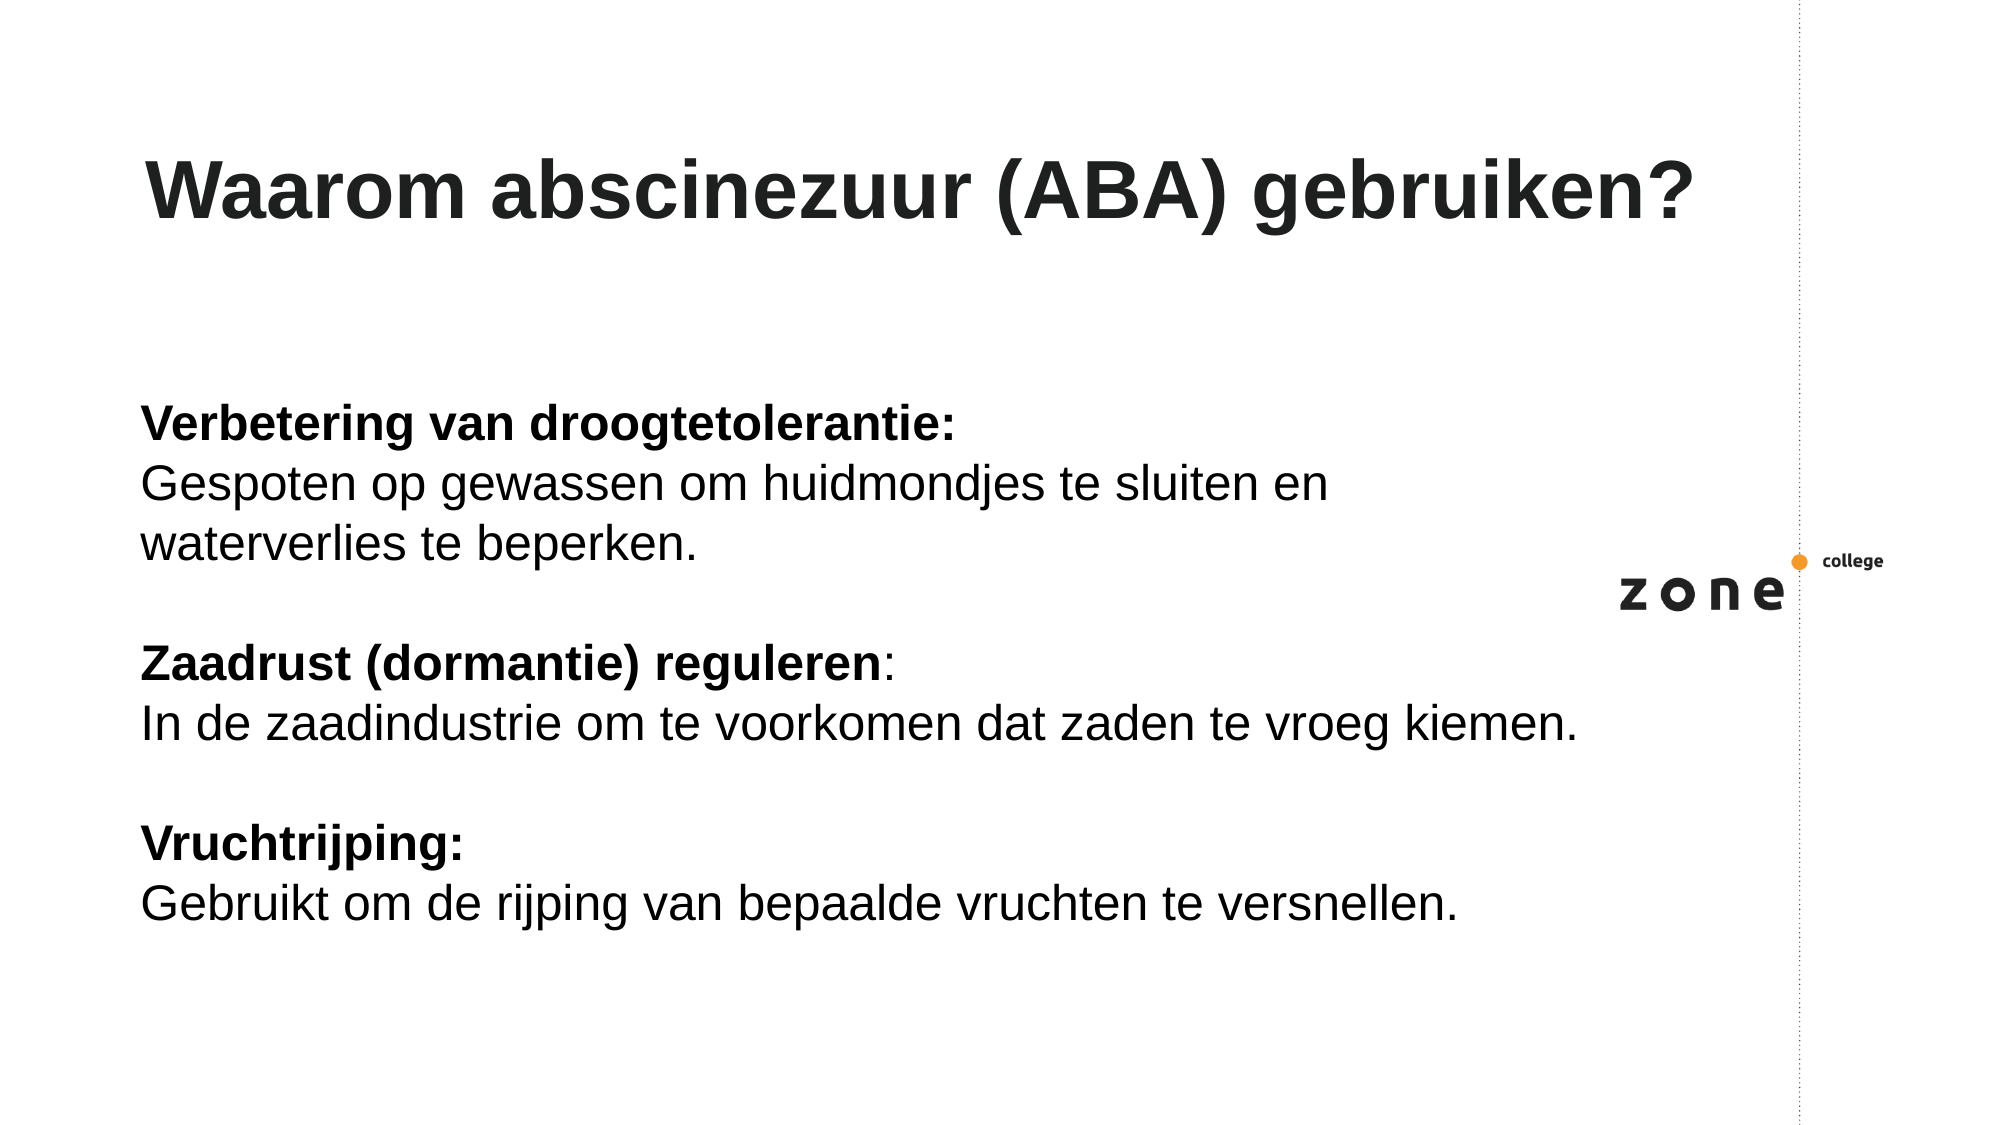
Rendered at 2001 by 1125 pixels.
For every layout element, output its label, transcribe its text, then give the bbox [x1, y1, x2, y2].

picture [1596, 0, 2001, 1125]
list Verbetering van droogtetolerantie: Gespoten op gewassen om huidmondjes te sluiten en waterverlies te beperken. Zaadrust (dormantie) reguleren: In de zaadindustrie om te voorkomen dat zaden te vroeg kiemen. Vruchtrijping: Gebruikt om de rijping van bepaalde vruchten te versnellen. [125, 333, 1605, 987]
title Waarom abscinezuur (ABA) gebruiken? [145, 147, 1824, 312]
